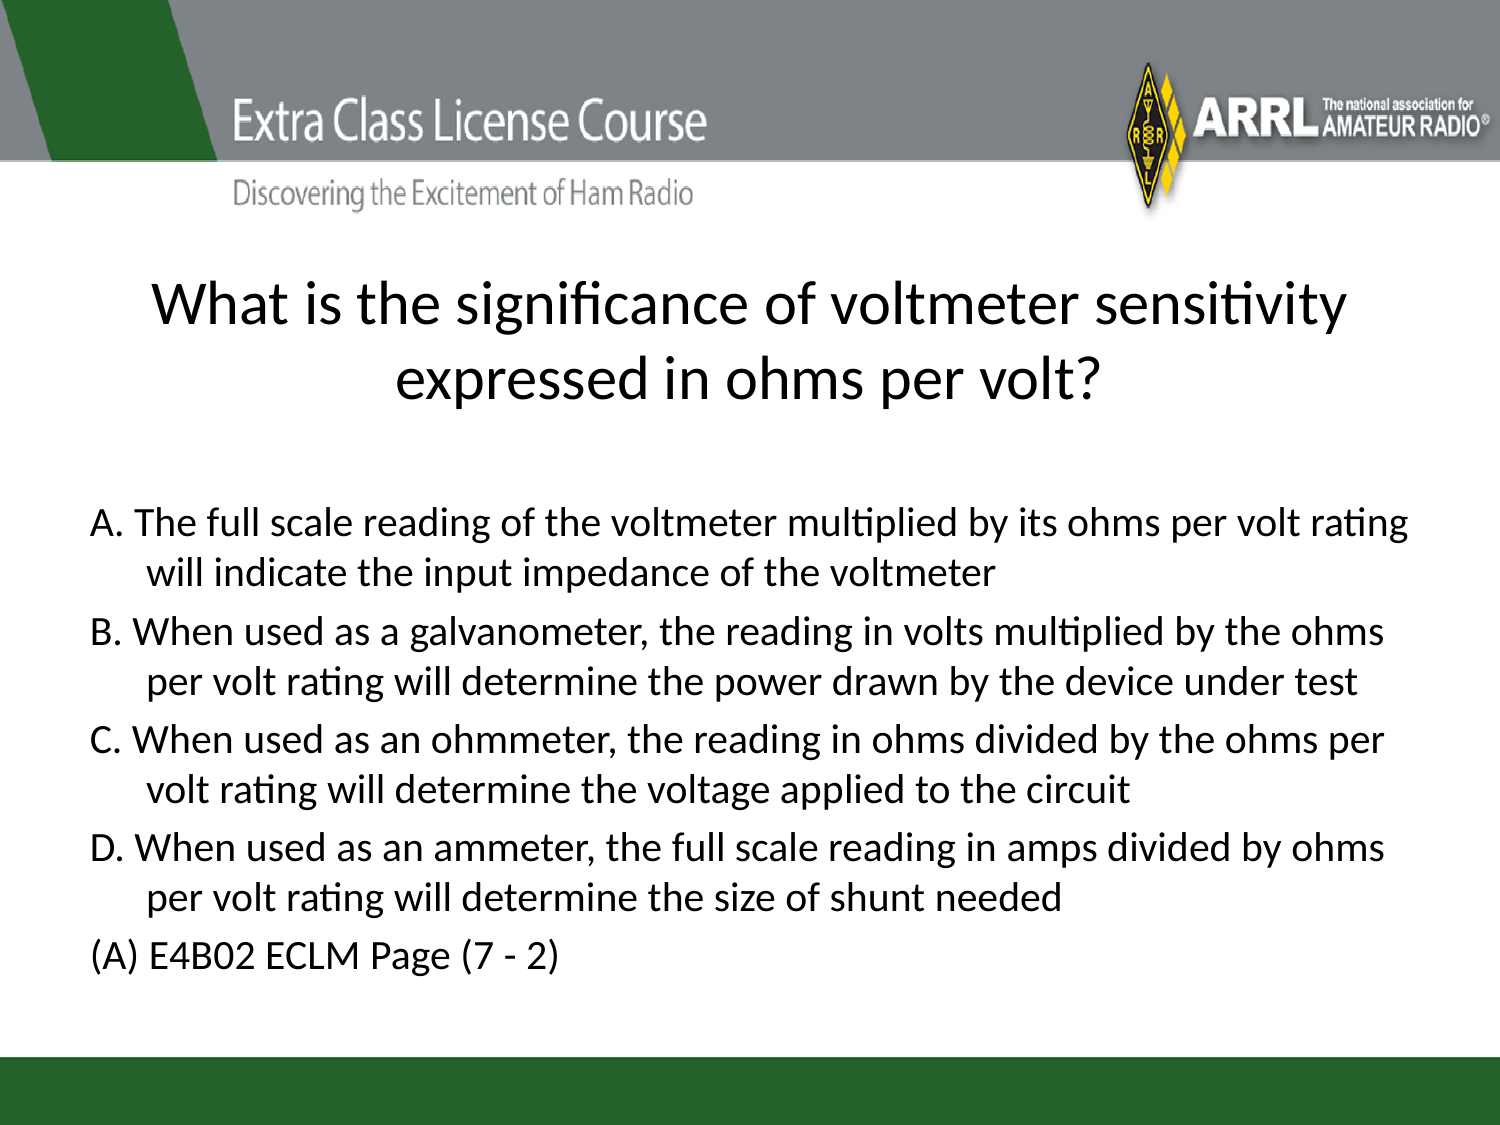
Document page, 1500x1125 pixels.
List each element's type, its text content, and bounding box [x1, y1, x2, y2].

title What is the significance of voltmeter sensitivity expressed in ohms per volt? [75, 254, 1425, 435]
picture [0, 0, 1500, 1125]
list A. The full scale reading of the voltmeter multiplied by its ohms per volt rating will indicate the input impedance of the voltmeter B. When used as a galvanometer, the reading in volts multiplied by the ohms per volt rating will determine the power drawn by the device under test C. When used as an ohmmeter, the reading in ohms divided by the ohms per volt rating will determine the voltage applied to the circuit D. When used as an ammeter, the full scale reading in amps divided by ohms per volt rating will determine the size of shunt needed (A) E4B02 ECLM Page (7 - 2) [75, 487, 1425, 1005]
